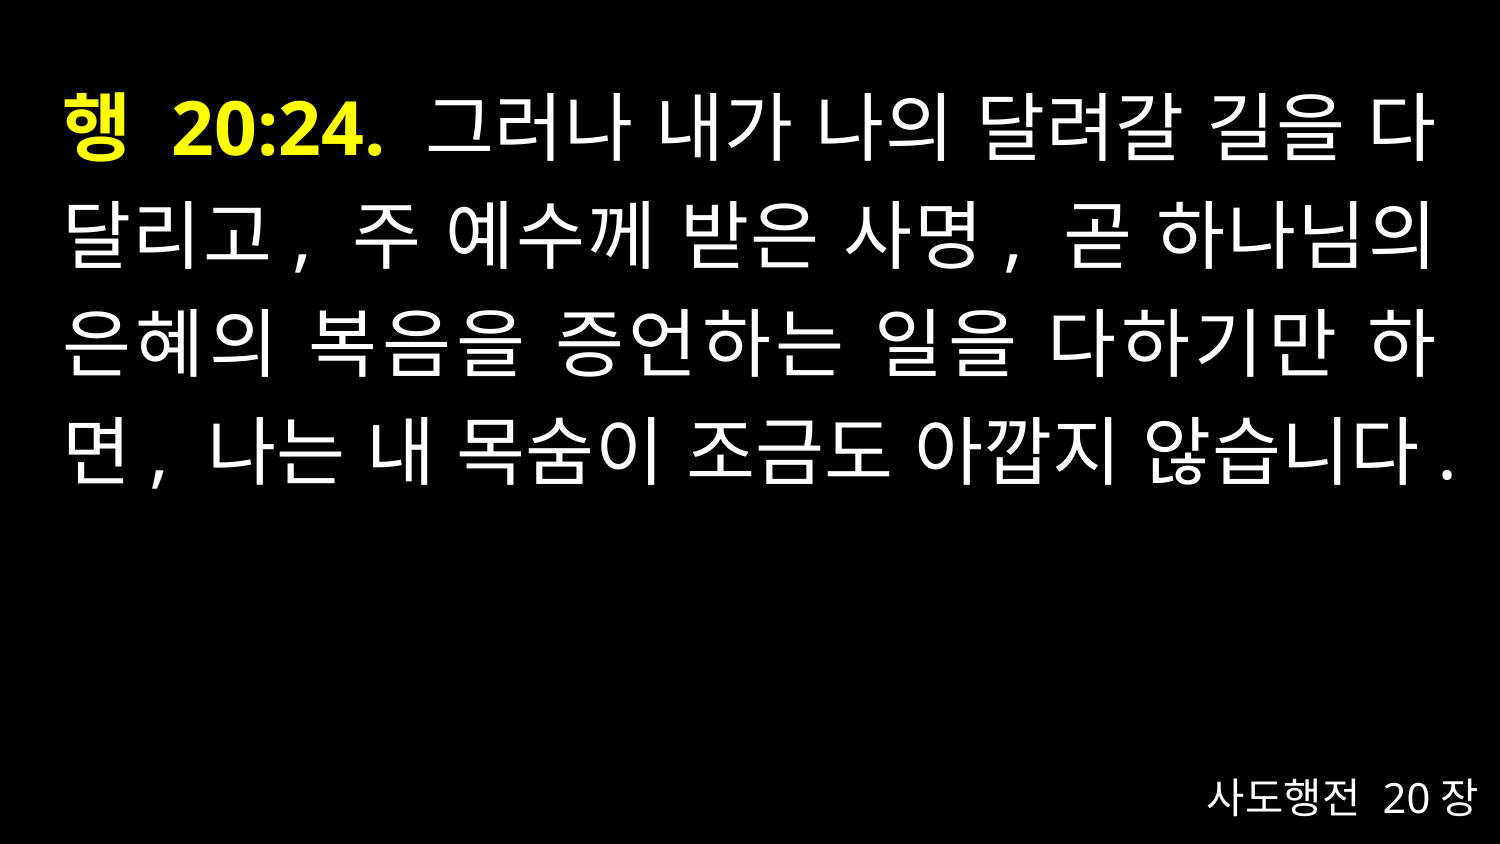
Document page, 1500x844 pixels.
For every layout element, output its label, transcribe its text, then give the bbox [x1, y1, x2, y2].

title 행 20:24. 그러나 내가 나의 달려갈 길을 다 달리고, 주 예수께 받은 사명, 곧 하나님의 은혜의 복음을 증언하는 일을 다하기만 하면, 나는 내 목숨이 조금도 아깝지 않습니다. [0, 0, 1500, 844]
subtitle 사도행전 20장 [916, 770, 1500, 844]
